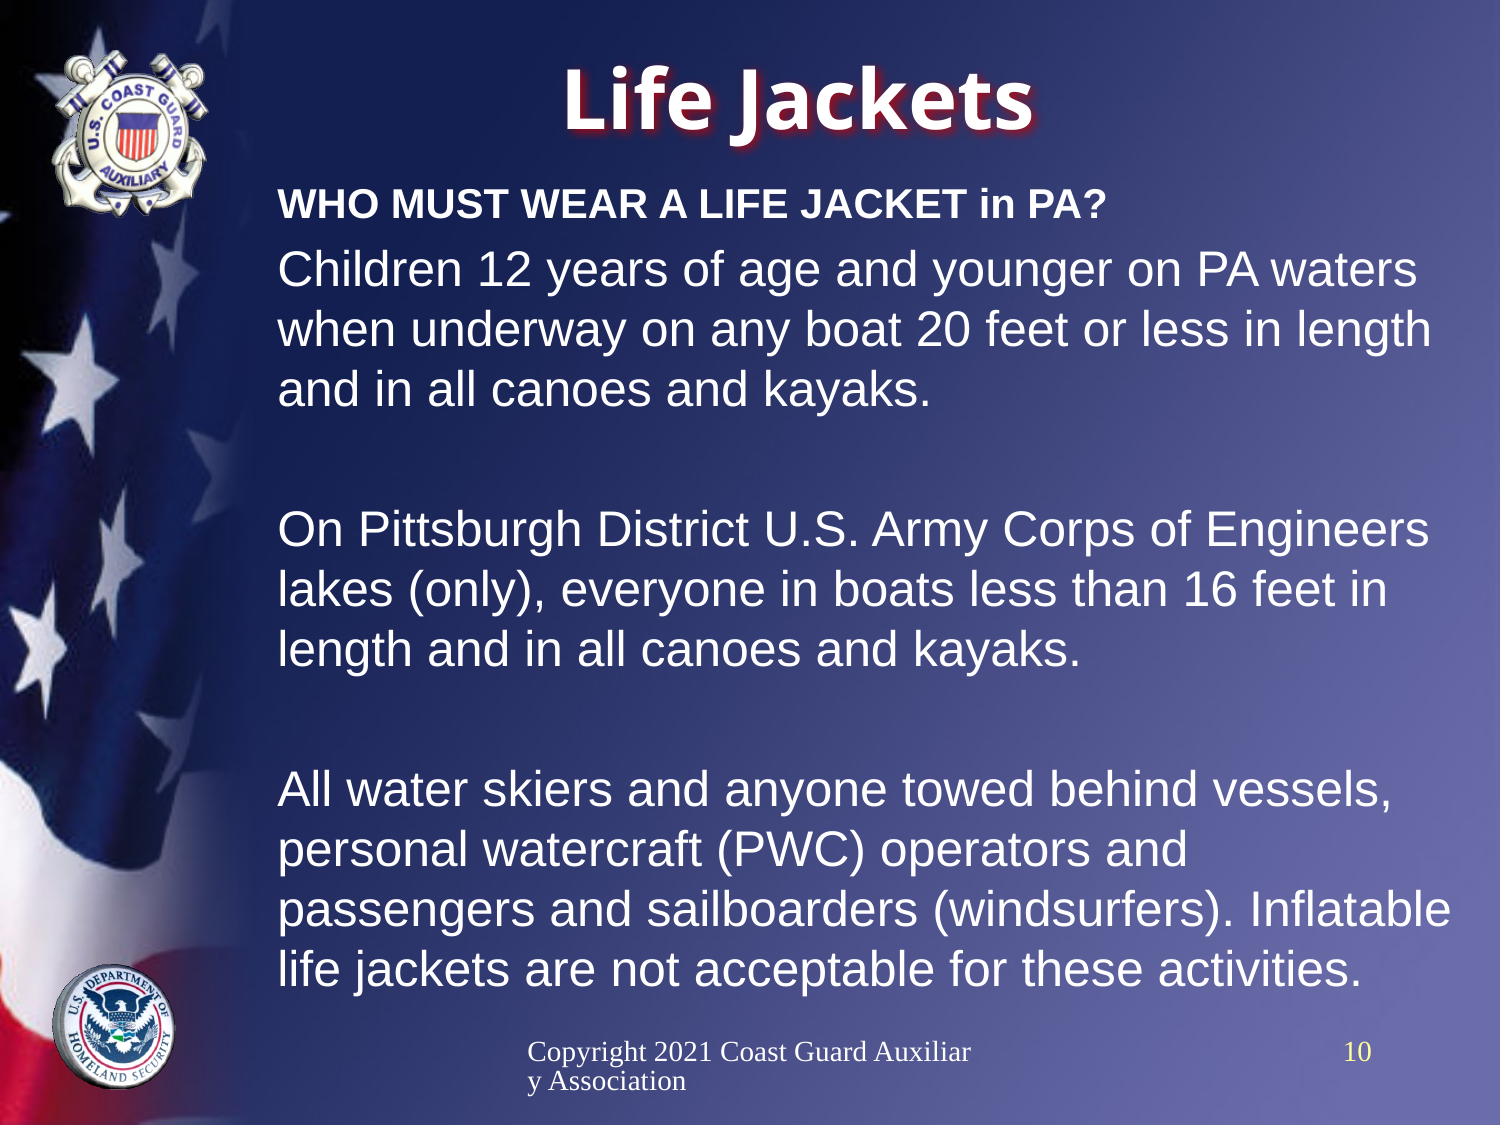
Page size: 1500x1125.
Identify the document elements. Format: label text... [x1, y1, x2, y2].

title Life Jackets [412, 27, 1184, 111]
slide_number 10 [1074, 1025, 1388, 1100]
text_box WHO MUST WEAR A LIFE JACKET in PA? Children 12 years of age and younger on PA waters when underway on any boat 20 feet or less in length and in all canoes and kayaks. On Pittsburgh District U.S. Army Corps of Engineers lakes (only), everyone in boats less than 16 feet in length and in all canoes and kayaks. All water skiers and anyone towed behind vessels, personal watercraft (PWC) operators and passengers and sailboarders (windsurfers). Inflatable life jackets are not acceptable for these activities. [262, 111, 1475, 1005]
footer Copyright 2021 Coast Guard Auxiliary Association [512, 1025, 988, 1100]
picture [0, 0, 1500, 1125]
